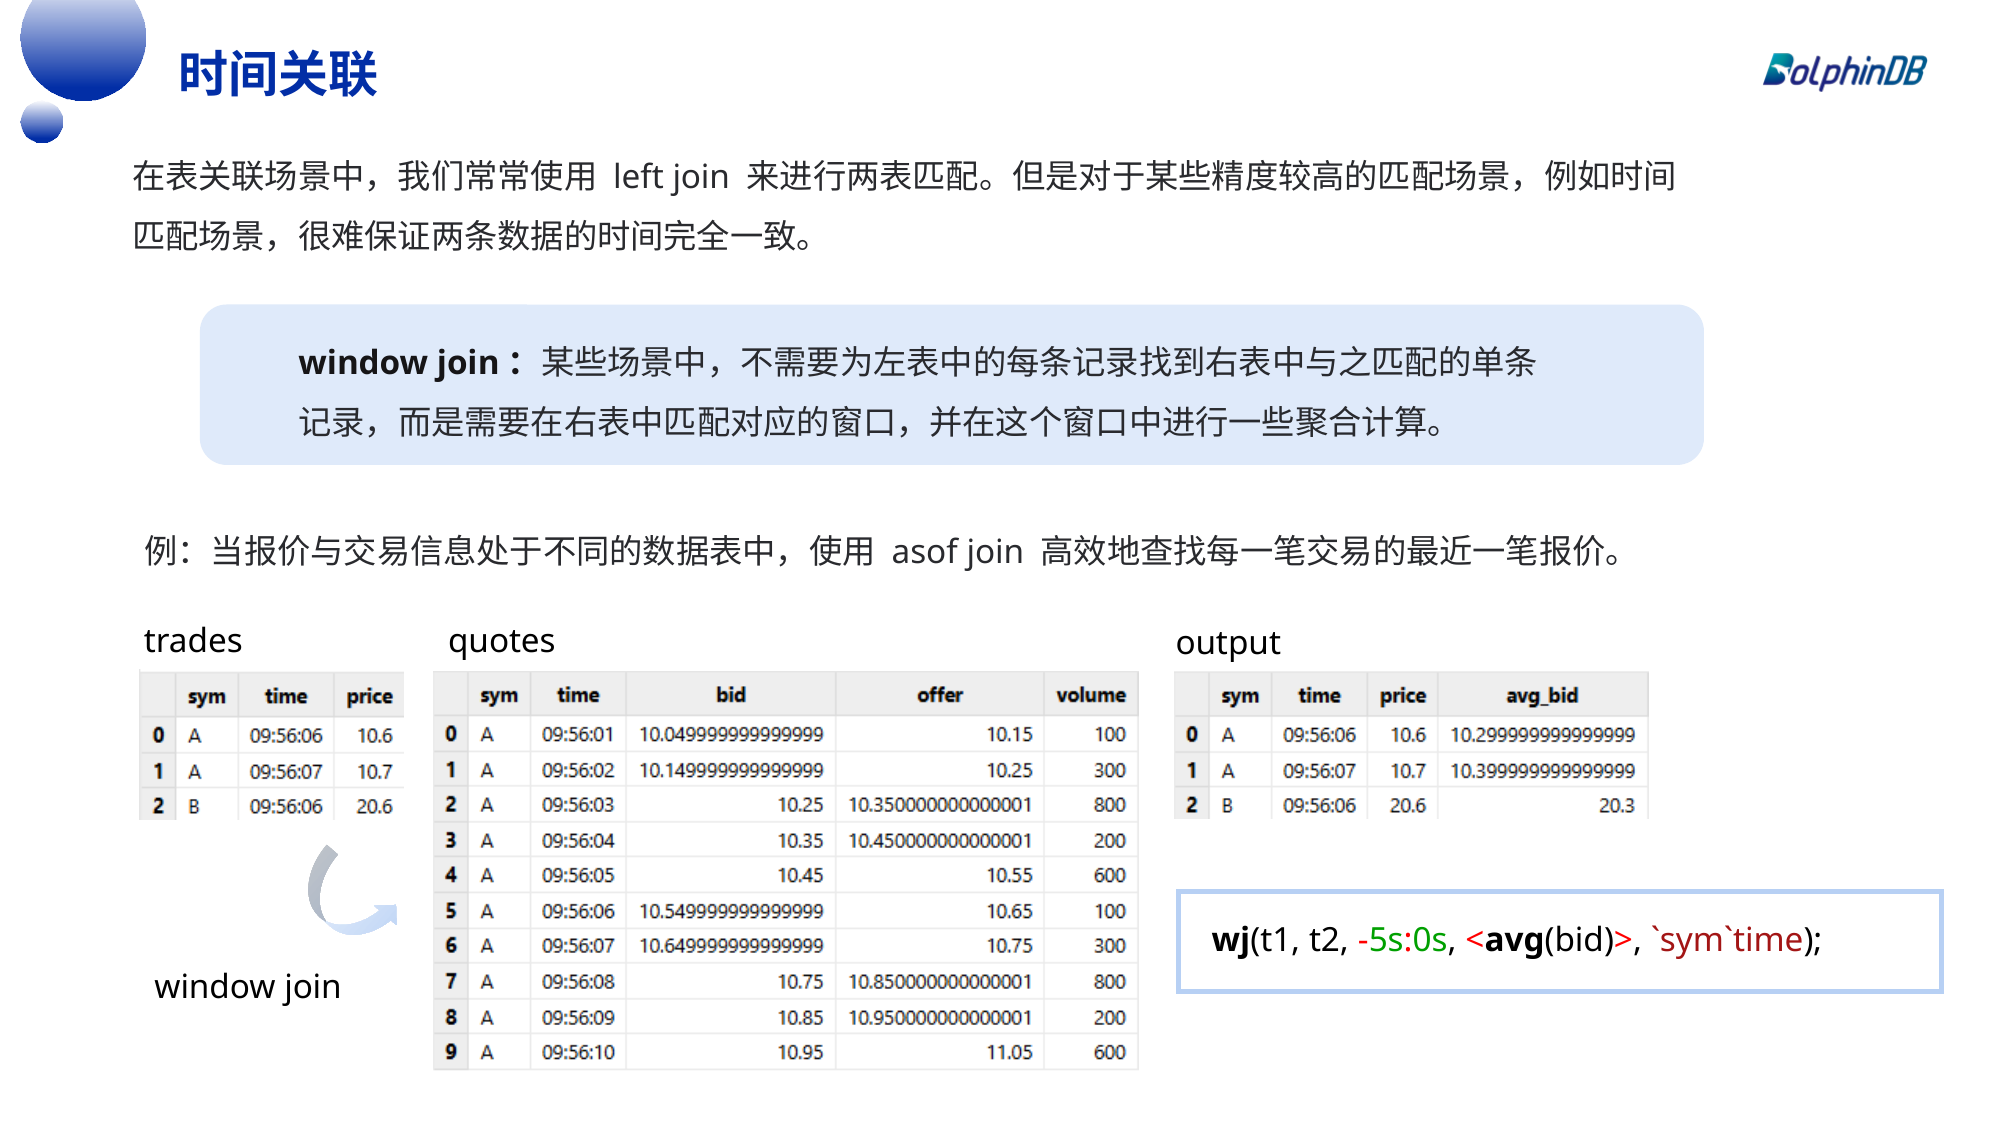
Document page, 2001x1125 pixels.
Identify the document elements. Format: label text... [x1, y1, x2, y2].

picture [139, 669, 404, 820]
text_box 在表关联场景中，我们常常使用 left join 来进行两表匹配。但是对于某些精度较高的匹配场景，例如时间匹配场景，很难保证两条数据的时间完全一致。 [117, 127, 1722, 263]
text_box window join：某些场景中，不需要为左表中的每条记录找到右表中与之匹配的单条记录，而是需要在右表中匹配对应的窗口，并在这个窗口中进行一些聚合计算。 [283, 313, 1573, 519]
text_box [307, 843, 398, 936]
text_box quotes [433, 617, 861, 667]
text_box 时间关联 [163, 35, 1545, 110]
text_box window join [139, 957, 394, 1013]
text_box [198, 303, 1706, 466]
text_box output [1160, 619, 1588, 670]
text_box [19, 99, 64, 144]
picture [433, 671, 1139, 1072]
picture [1174, 670, 1649, 819]
text_box 例：当报价与交易信息处于不同的数据表中，使用 asof join 高效地查找每一笔交易的最近一笔报价。 [129, 522, 1896, 578]
picture [1755, 47, 1929, 93]
text_box [19, 0, 147, 102]
text_box [1177, 890, 1943, 993]
text_box trades [129, 617, 433, 667]
